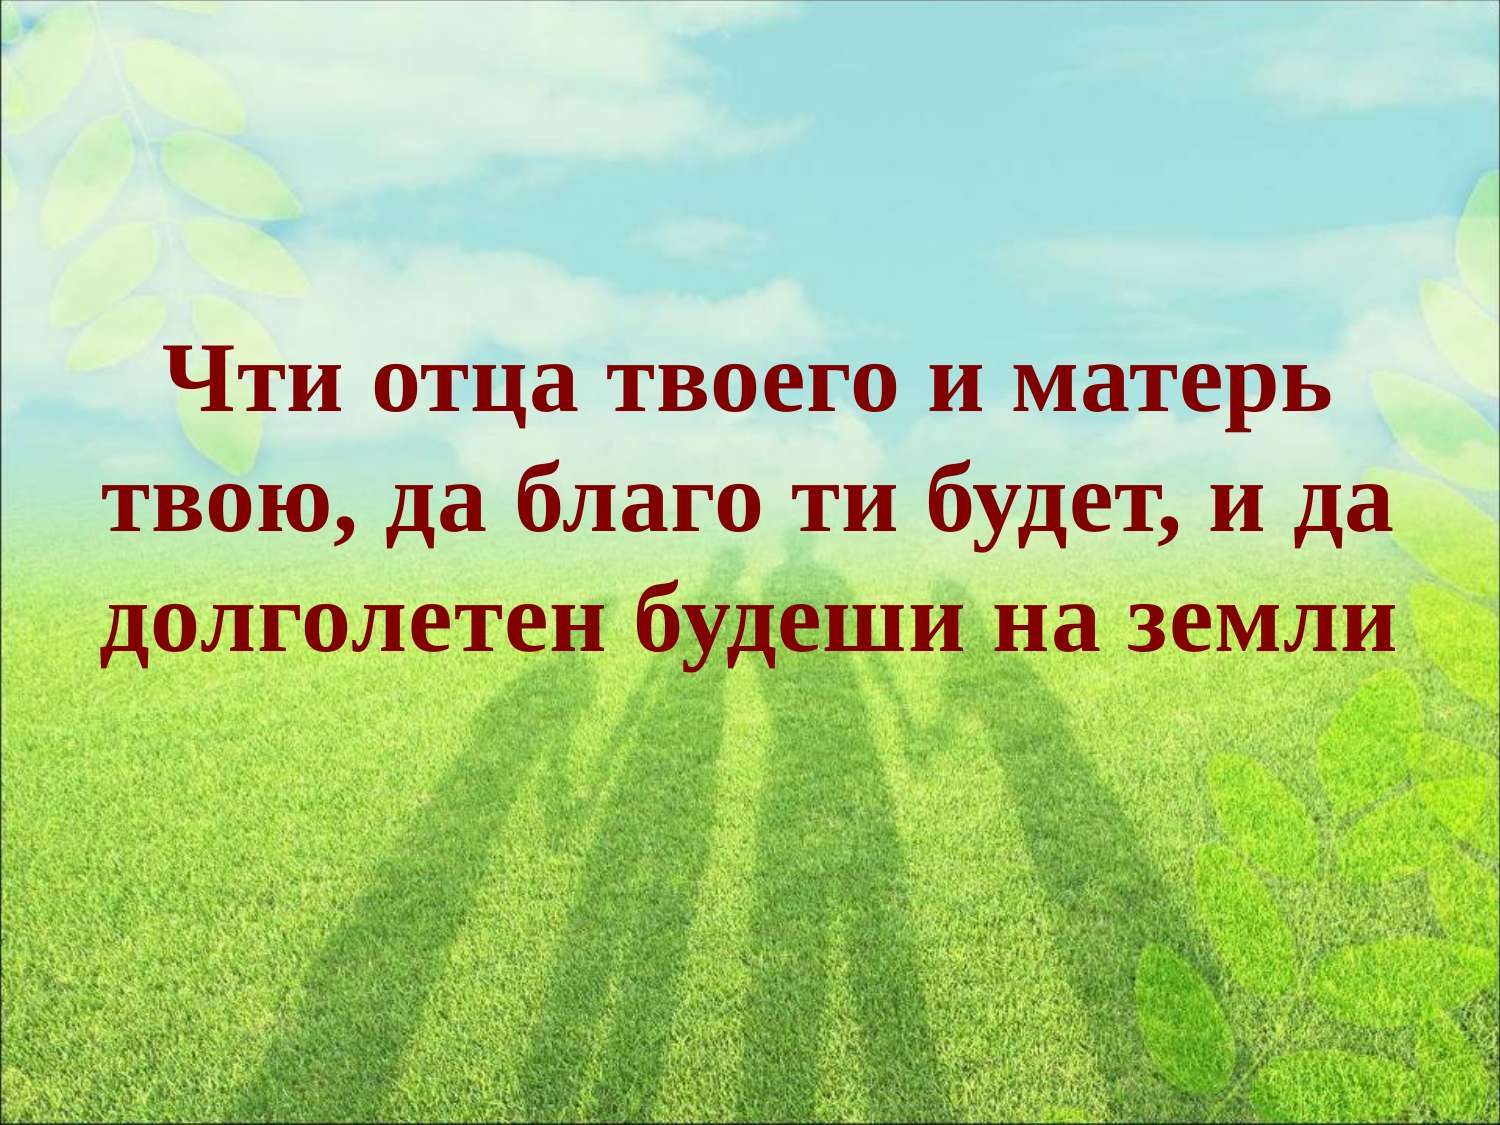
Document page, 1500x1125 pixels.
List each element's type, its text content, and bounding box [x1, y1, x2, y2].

text_box Чти отца твоего и матерь твою, да благо ти будет, и да долголетен будеши на земли [35, 63, 1465, 679]
picture [0, 0, 1500, 1125]
